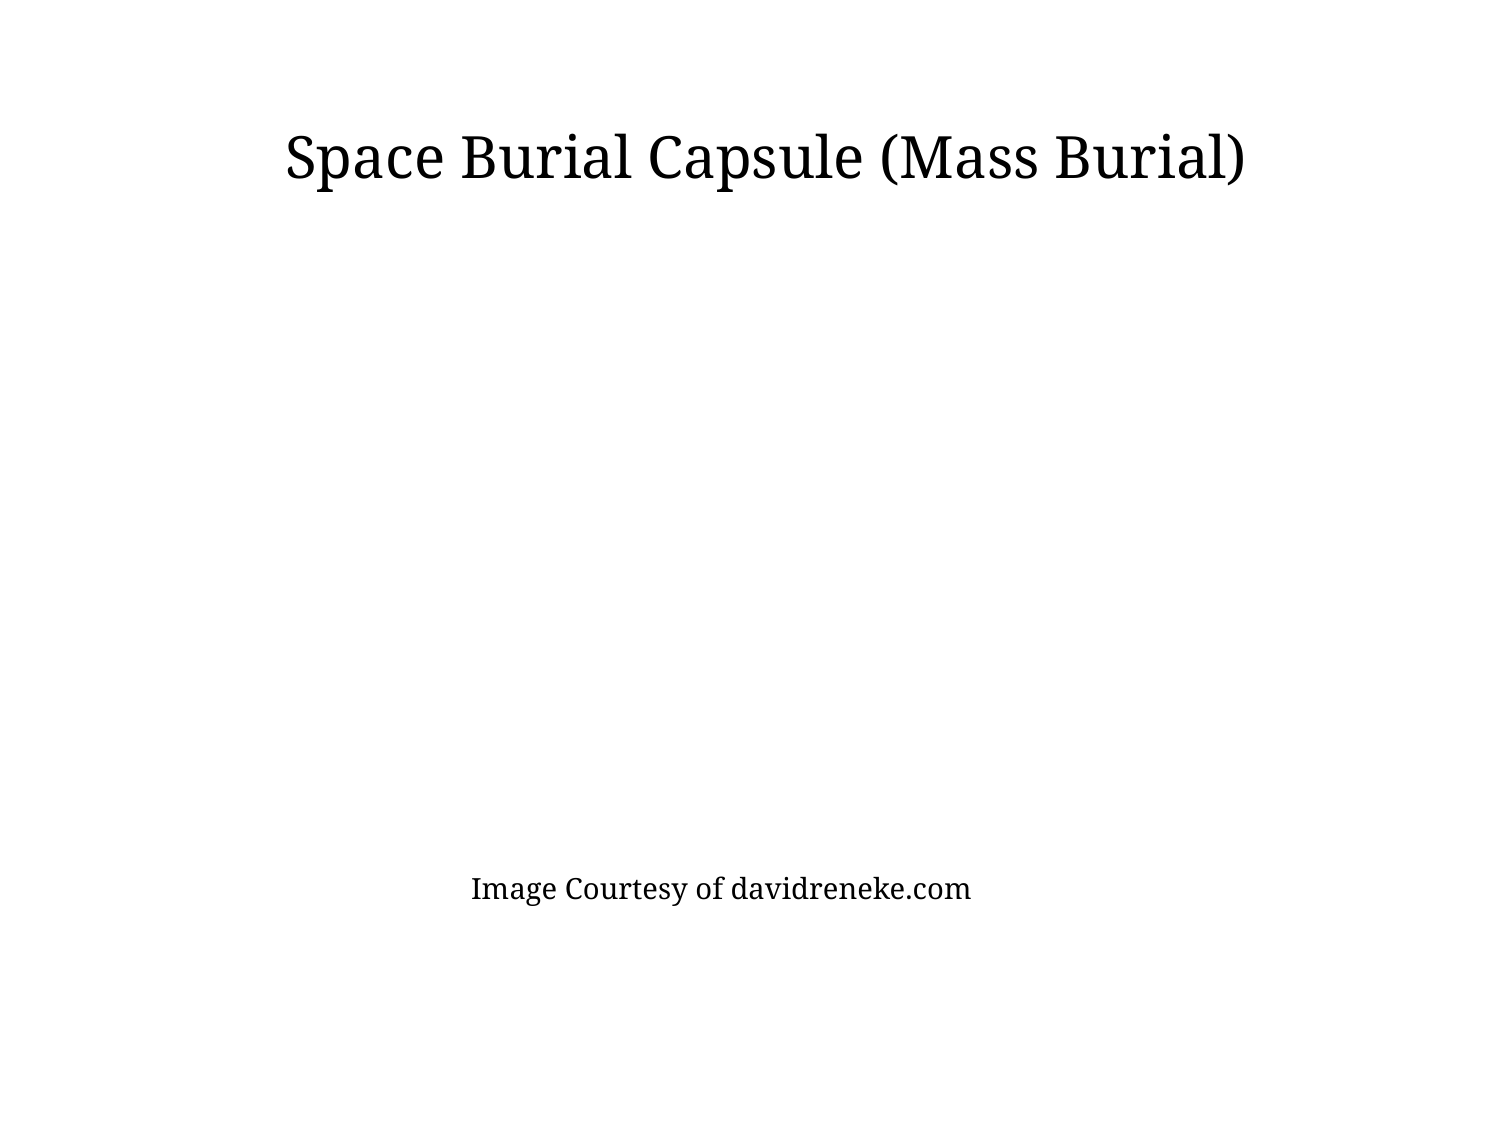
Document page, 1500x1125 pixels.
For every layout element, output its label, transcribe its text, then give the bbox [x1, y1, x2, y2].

text_box Image Courtesy of davidreneke.com [456, 862, 995, 913]
text_box Space Burial Capsule (Mass Burial) [270, 112, 1263, 198]
